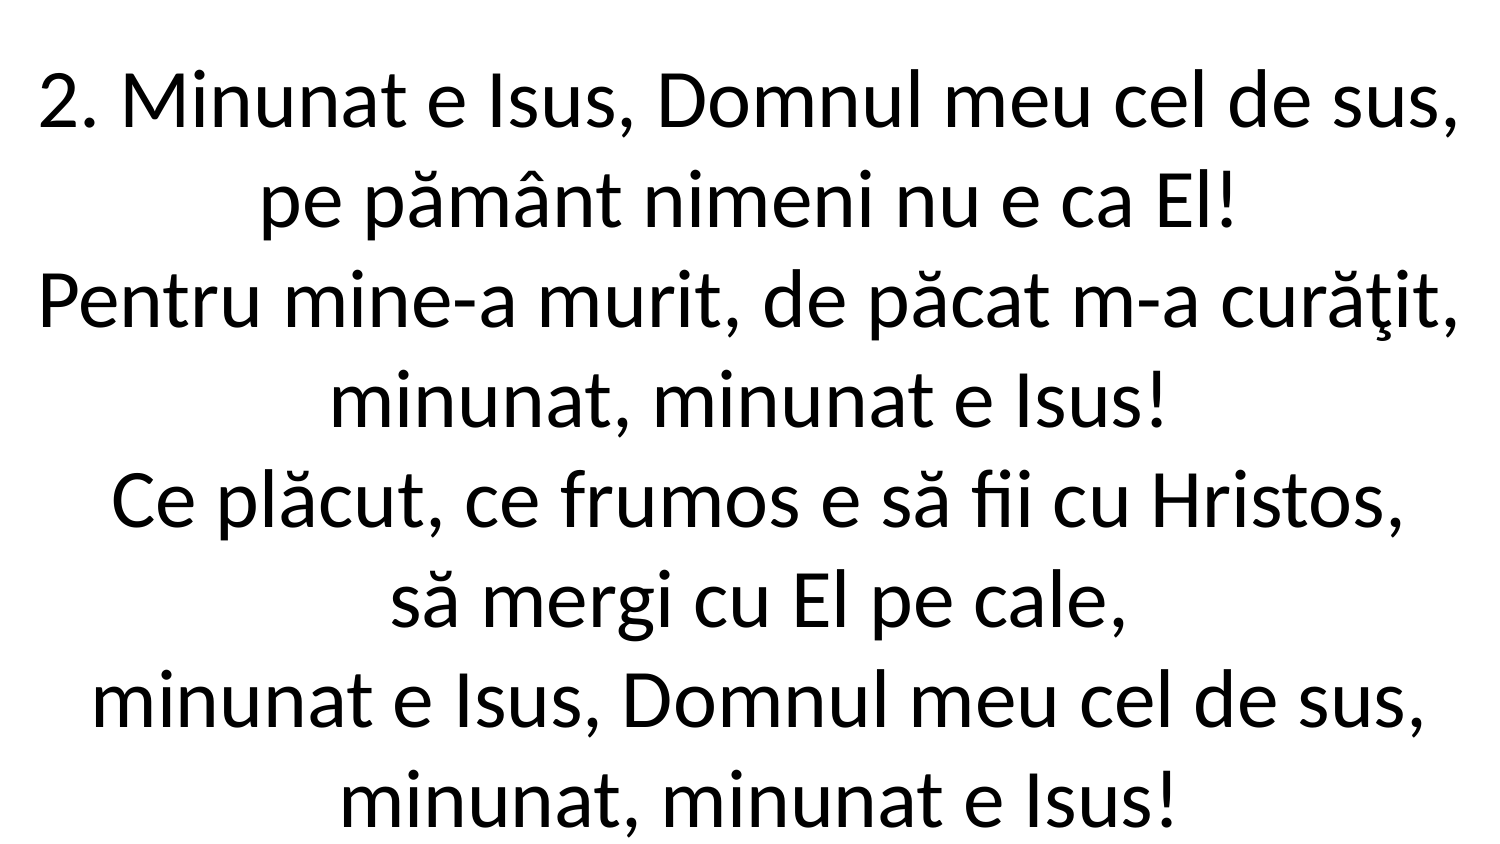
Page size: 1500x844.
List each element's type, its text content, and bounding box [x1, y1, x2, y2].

text_box 2. Minunat e Isus, Domnul meu cel de sus, pe pământ nimeni nu e ca El! Pentru mine-a murit, de păcat m-a curăţit, minunat, minunat e Isus! Ce plăcut, ce frumos e să fii cu Hristos, să mergi cu El pe cale, minunat e Isus, Domnul meu cel de sus, minunat, minunat e Isus! [22, 0, 1478, 844]
